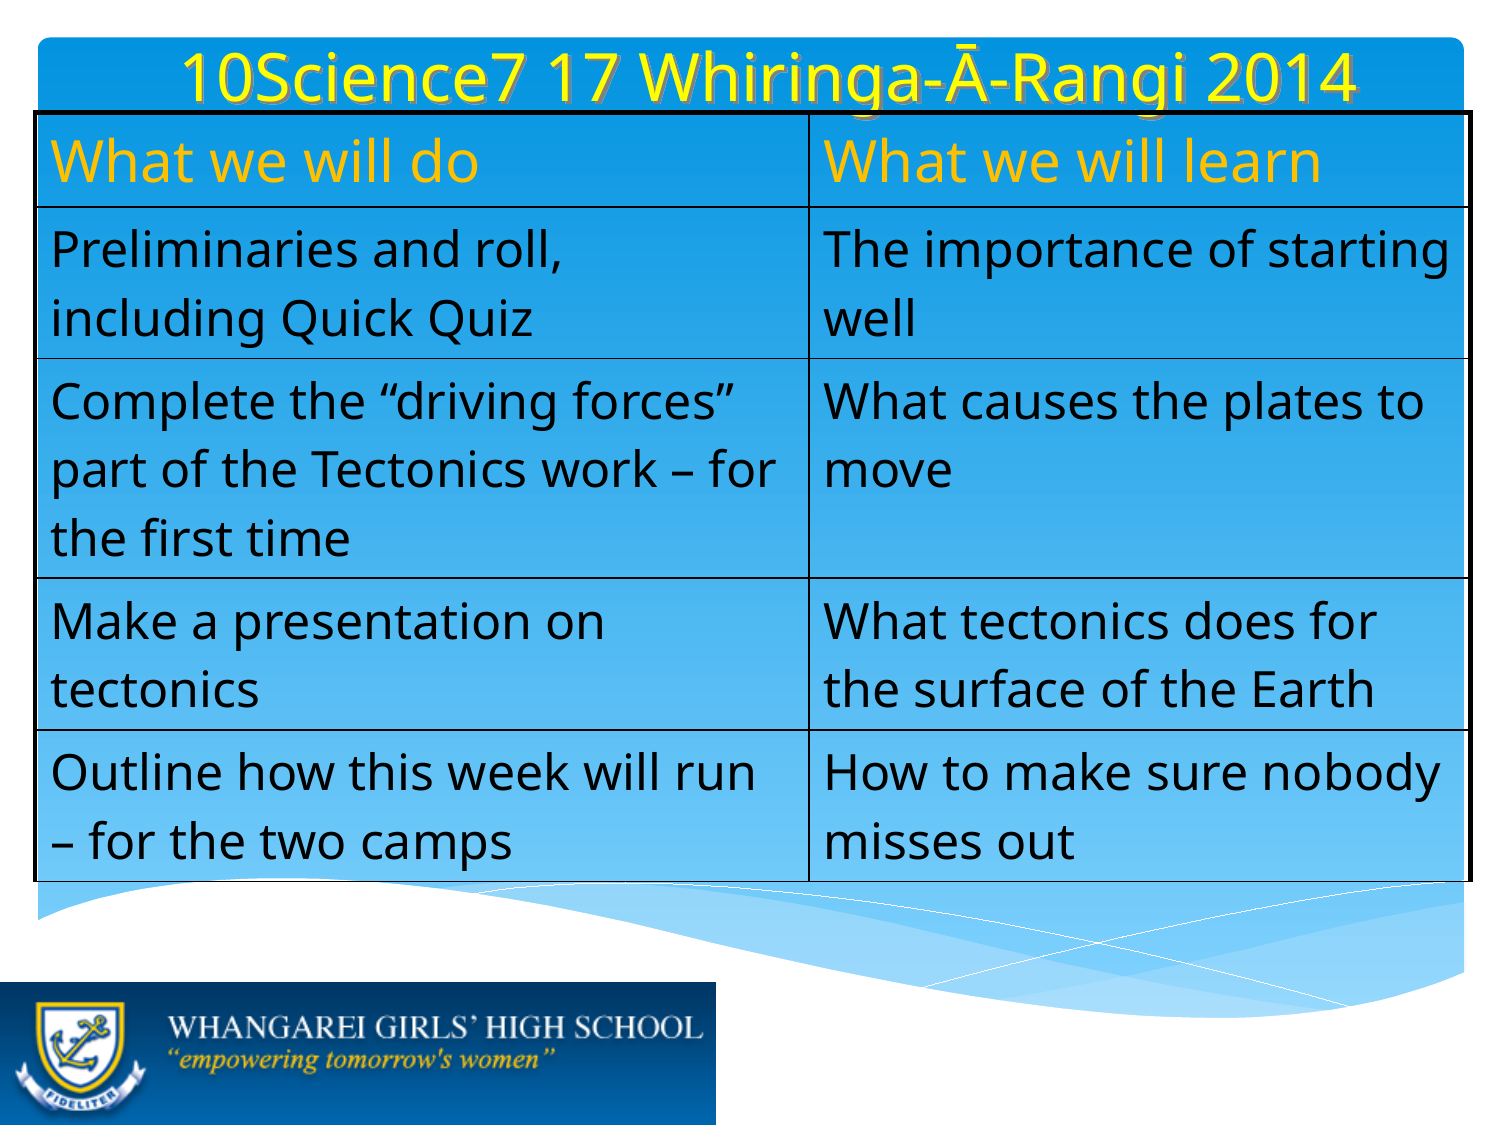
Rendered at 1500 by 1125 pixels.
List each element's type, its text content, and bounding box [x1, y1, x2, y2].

table_cell Outline how this week will run – for the two camps [37, 731, 808, 881]
table_cell Make a presentation on tectonics [37, 579, 808, 729]
table_cell How to make sure nobody misses out [810, 731, 1468, 881]
text_box 10Science7 17 Whiringa-Ā-Rangi 2014 [162, 24, 1375, 110]
picture [0, 982, 716, 1125]
table_cell What causes the plates to move [810, 359, 1468, 577]
table_cell Preliminaries and roll, including Quick Quiz [37, 208, 808, 358]
table_header What we will learn [810, 115, 1468, 206]
table_cell The importance of starting well [810, 208, 1468, 358]
table_cell Complete the “driving forces” part of the Tectonics work – for the first time [37, 359, 808, 577]
table_cell What tectonics does for the surface of the Earth [810, 579, 1468, 729]
table_header What we will do [37, 115, 808, 206]
